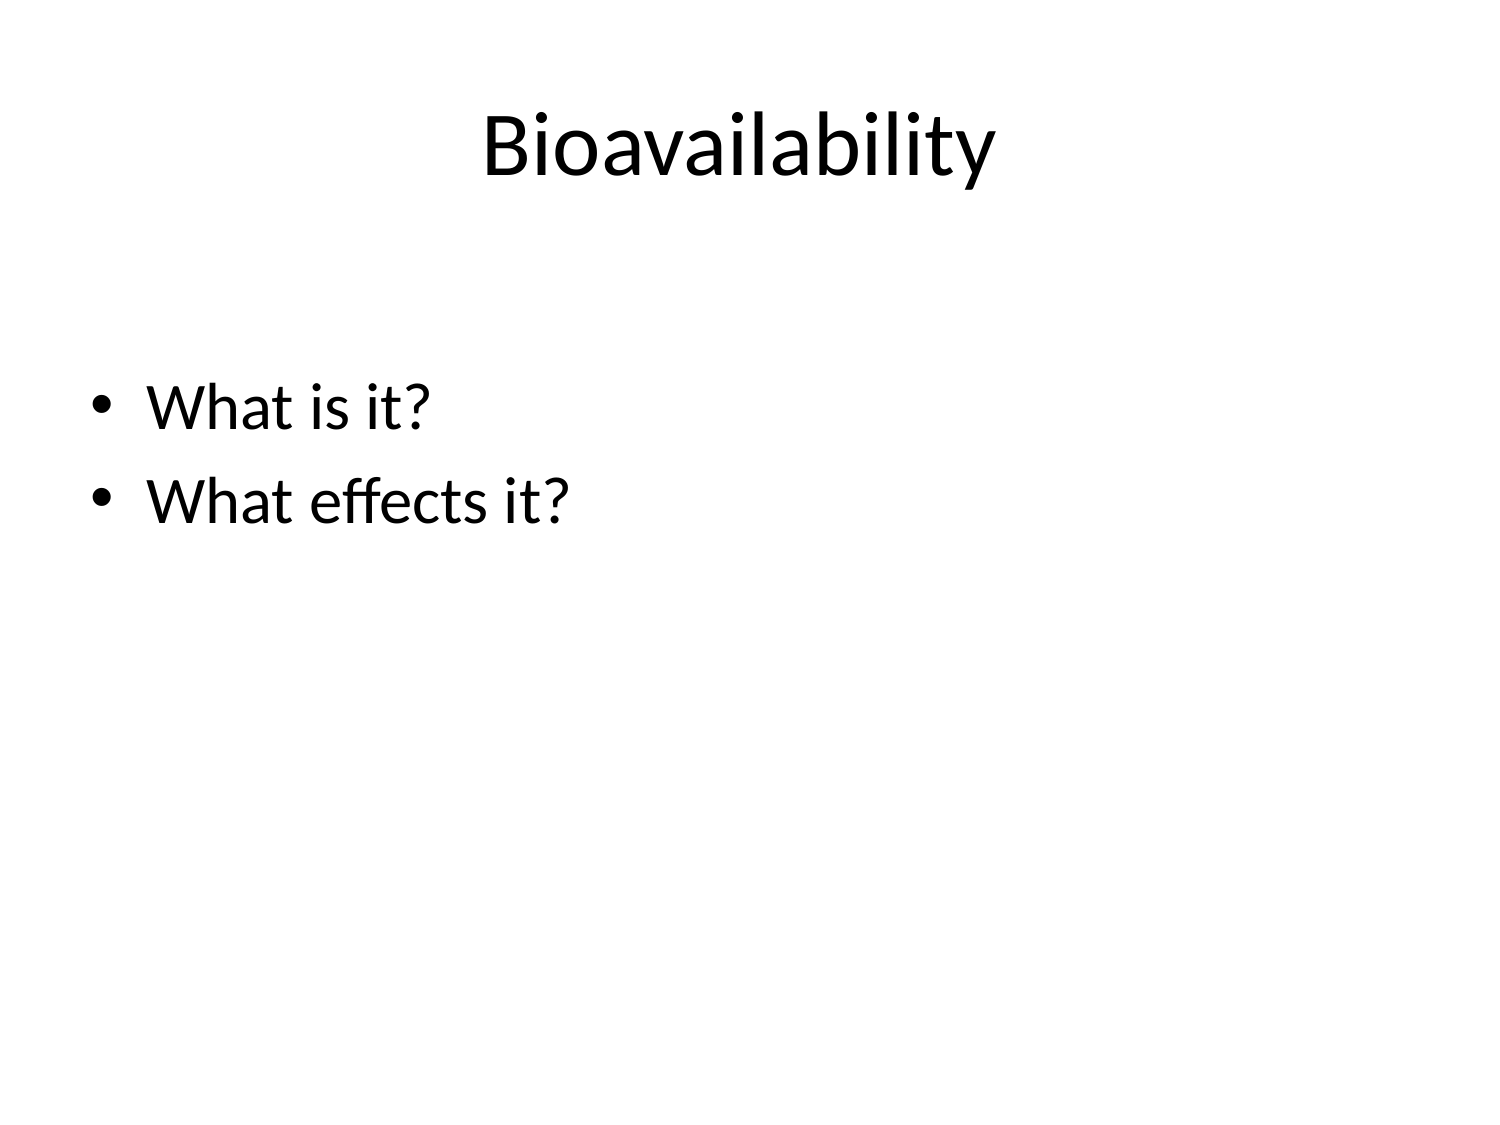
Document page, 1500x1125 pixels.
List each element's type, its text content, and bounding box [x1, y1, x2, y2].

list What is it? What effects it? [75, 262, 1425, 1005]
title Bioavailability [75, 45, 1425, 233]
